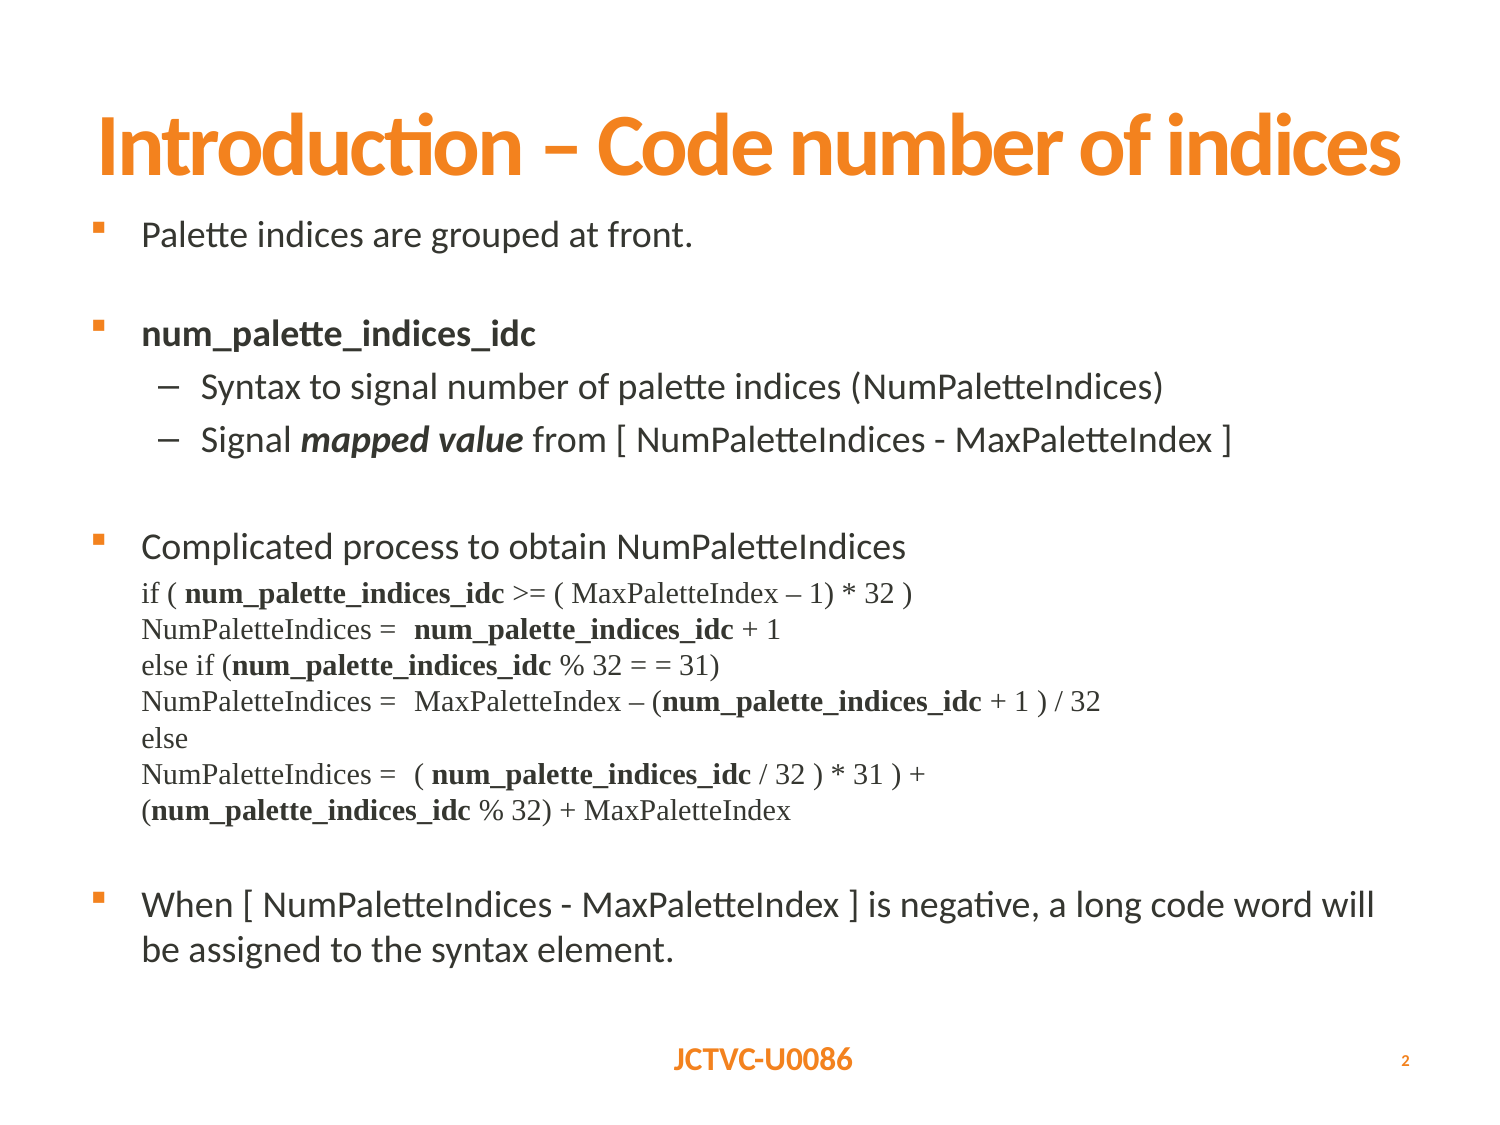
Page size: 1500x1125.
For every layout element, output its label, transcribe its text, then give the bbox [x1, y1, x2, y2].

slide_number 2 [1251, 1029, 1425, 1090]
list Palette indices are grouped at front. num_palette_indices_idc Syntax to signal number of palette indices (NumPaletteIndices) Signal mapped value from [ NumPaletteIndices - MaxPaletteIndex ] Complicated process to obtain NumPaletteIndices if ( num_palette_indices_idc >= ( MaxPaletteIndex – 1) * 32 ) NumPaletteIndices = num_palette_indices_idc + 1 else if (num_palette_indices_idc % 32 = = 31) NumPaletteIndices = MaxPaletteIndex – (num_palette_indices_idc + 1 ) / 32 else NumPaletteIndices = ( num_palette_indices_idc / 32 ) * 31 ) + (num_palette_indices_idc % 32) + MaxPaletteIndex When [ NumPaletteIndices - MaxPaletteIndex ] is negative, a long code word will be assigned to the syntax element. [75, 202, 1425, 990]
title Introduction – Code number of indices [75, 99, 1425, 202]
